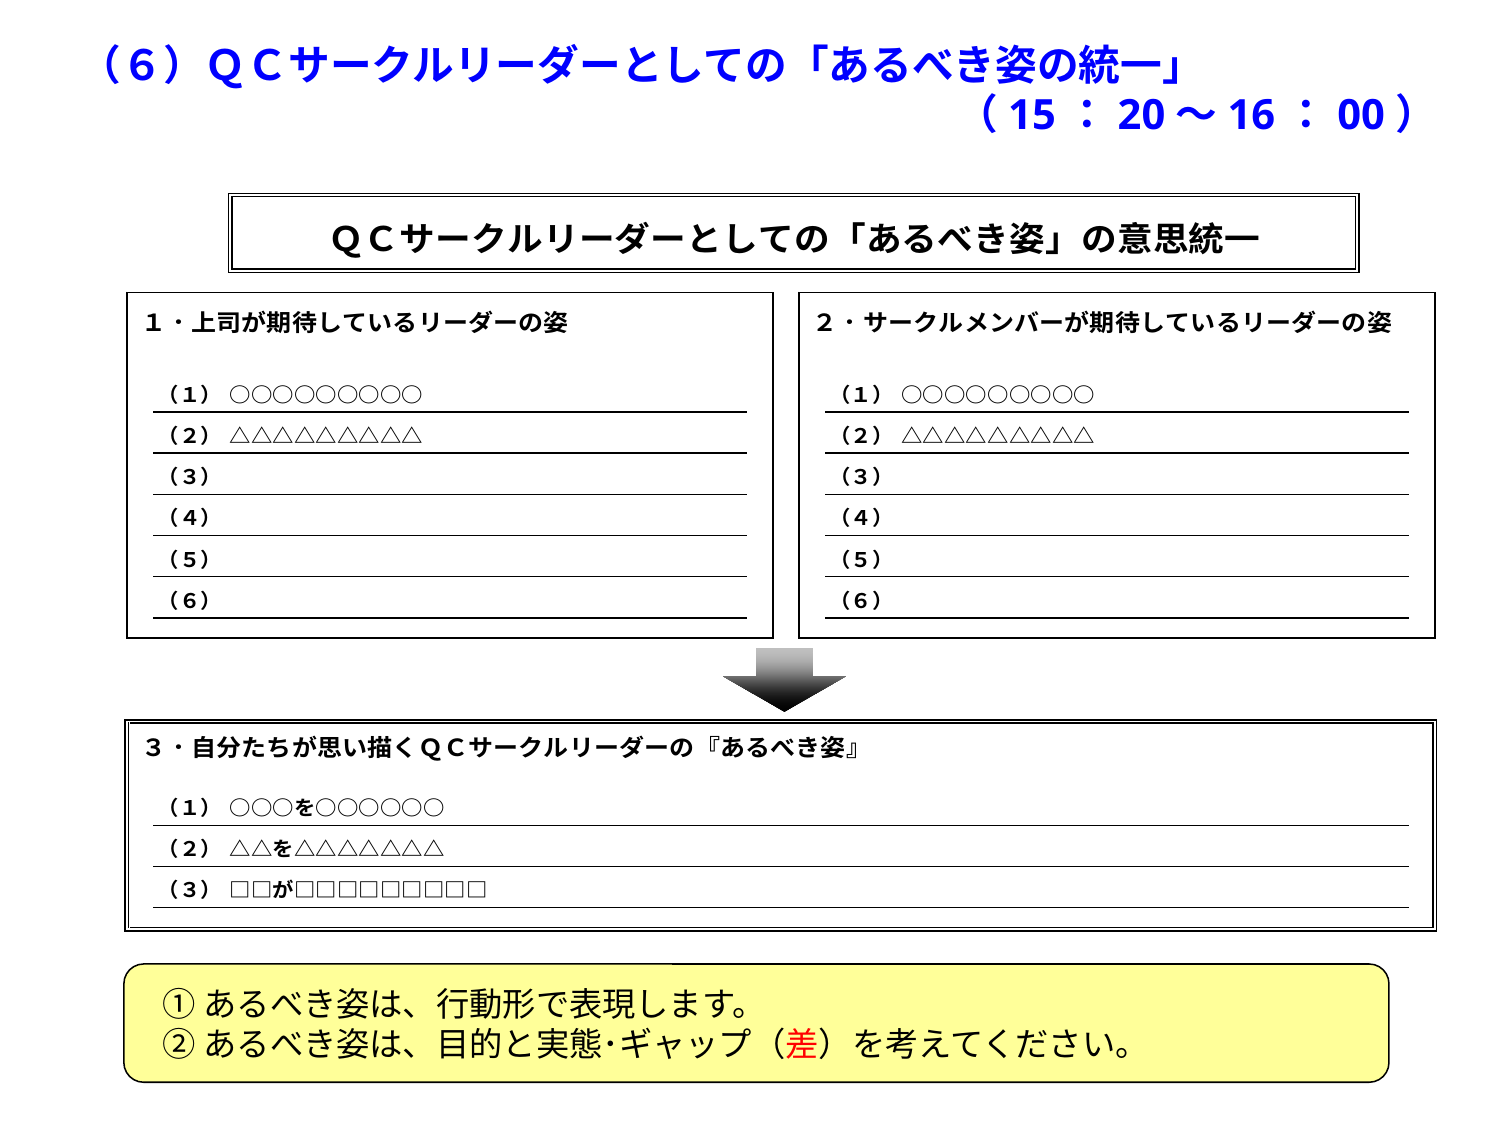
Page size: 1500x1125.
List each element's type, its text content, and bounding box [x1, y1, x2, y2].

text_box ①あるべき姿は、行動形で表現します。 ②あるべき姿は、目的と実態･ギャップ（差）を考えてください。 [147, 976, 1341, 1071]
text_box [123, 963, 1389, 1083]
text_box （６）ＱＣサークルリーダーとしての「あるべき姿の統一」 （15：20～16：00） [64, 30, 1471, 146]
picture [100, 172, 1448, 941]
